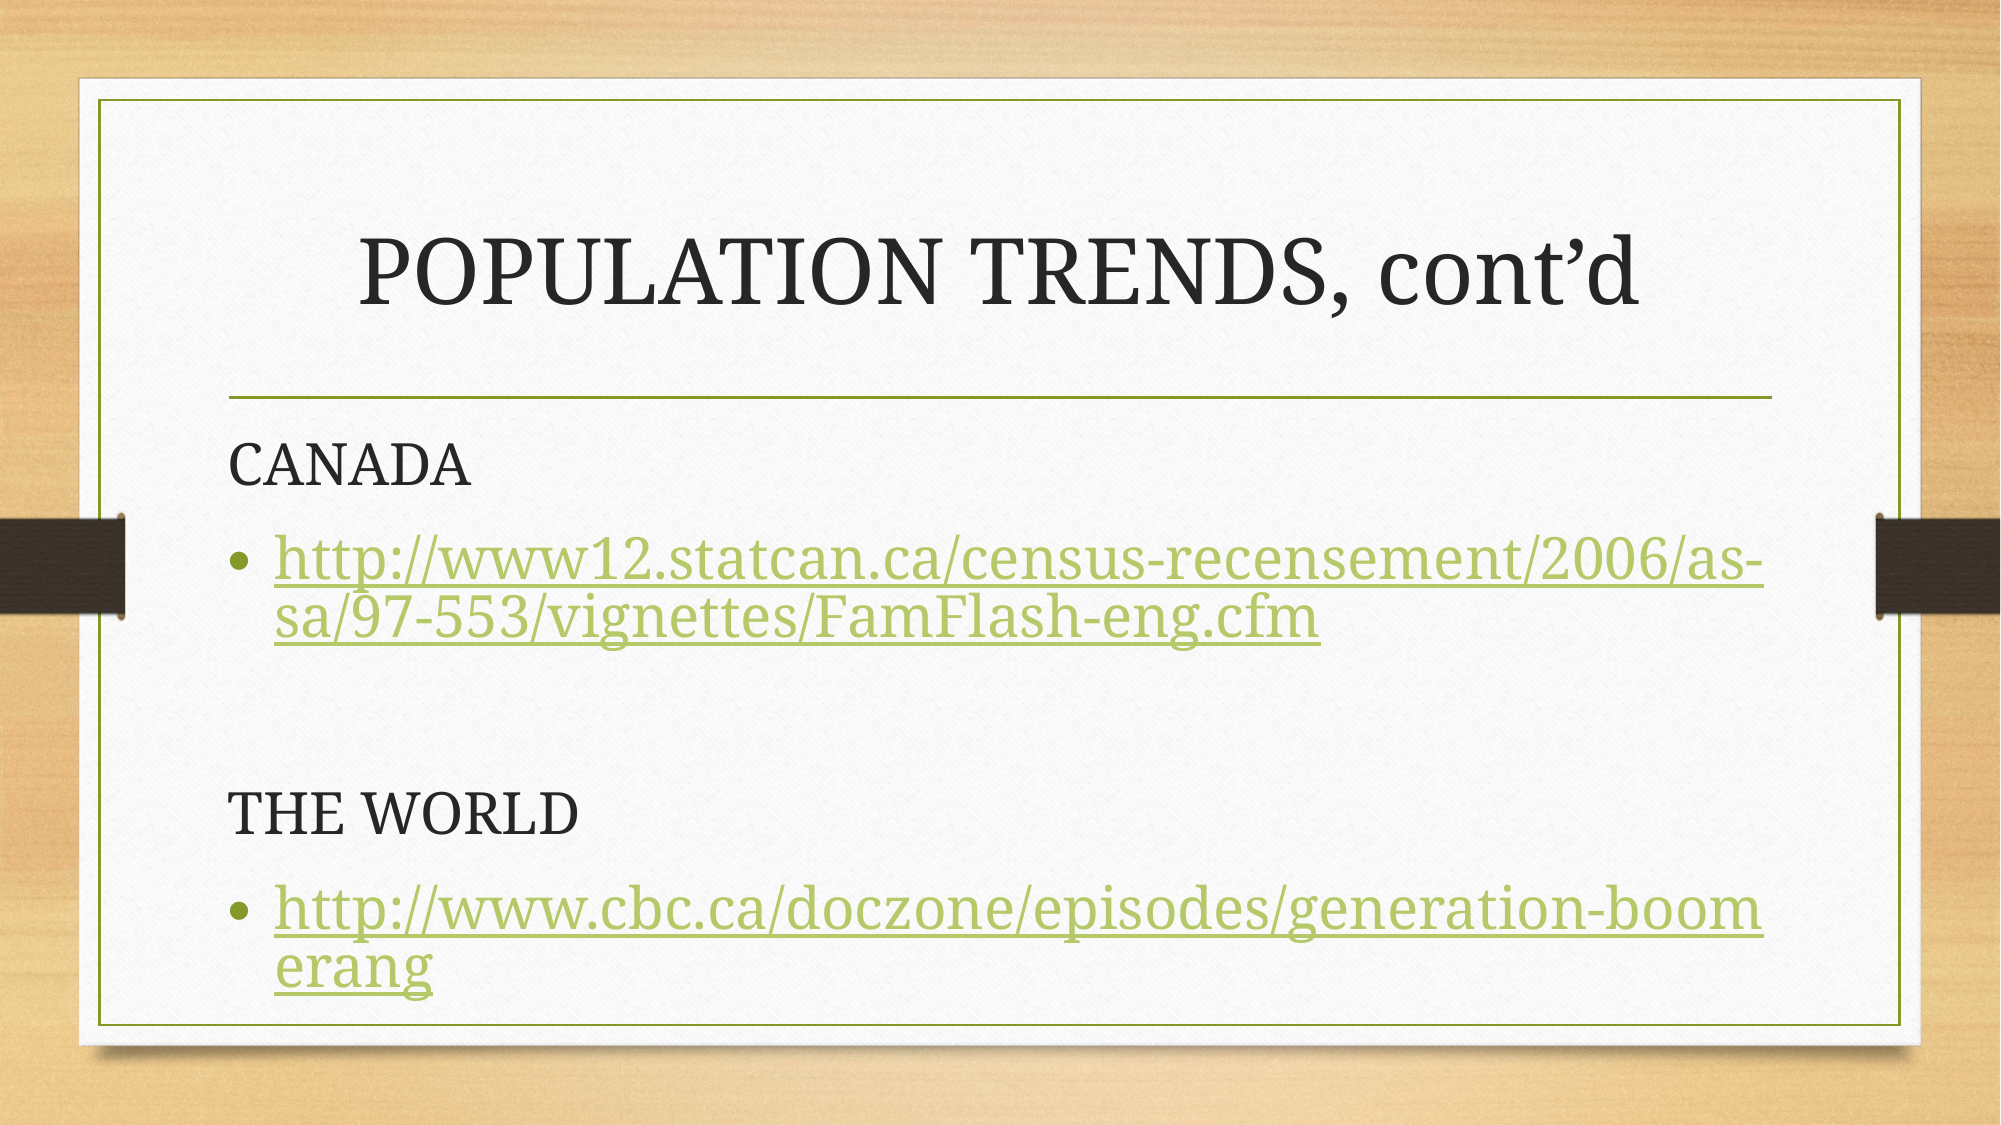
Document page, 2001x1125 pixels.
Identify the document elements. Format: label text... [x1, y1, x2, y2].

list CANADA http://www12.statcan.ca/census-recensement/2006/as-sa/97-553/vignettes/FamFlash-eng.cfm THE WORLD http://www.cbc.ca/doczone/episodes/generation-boomerang [212, 419, 1788, 964]
title POPULATION TRENDS, cont’d [212, 161, 1788, 375]
picture [0, 0, 2001, 1125]
